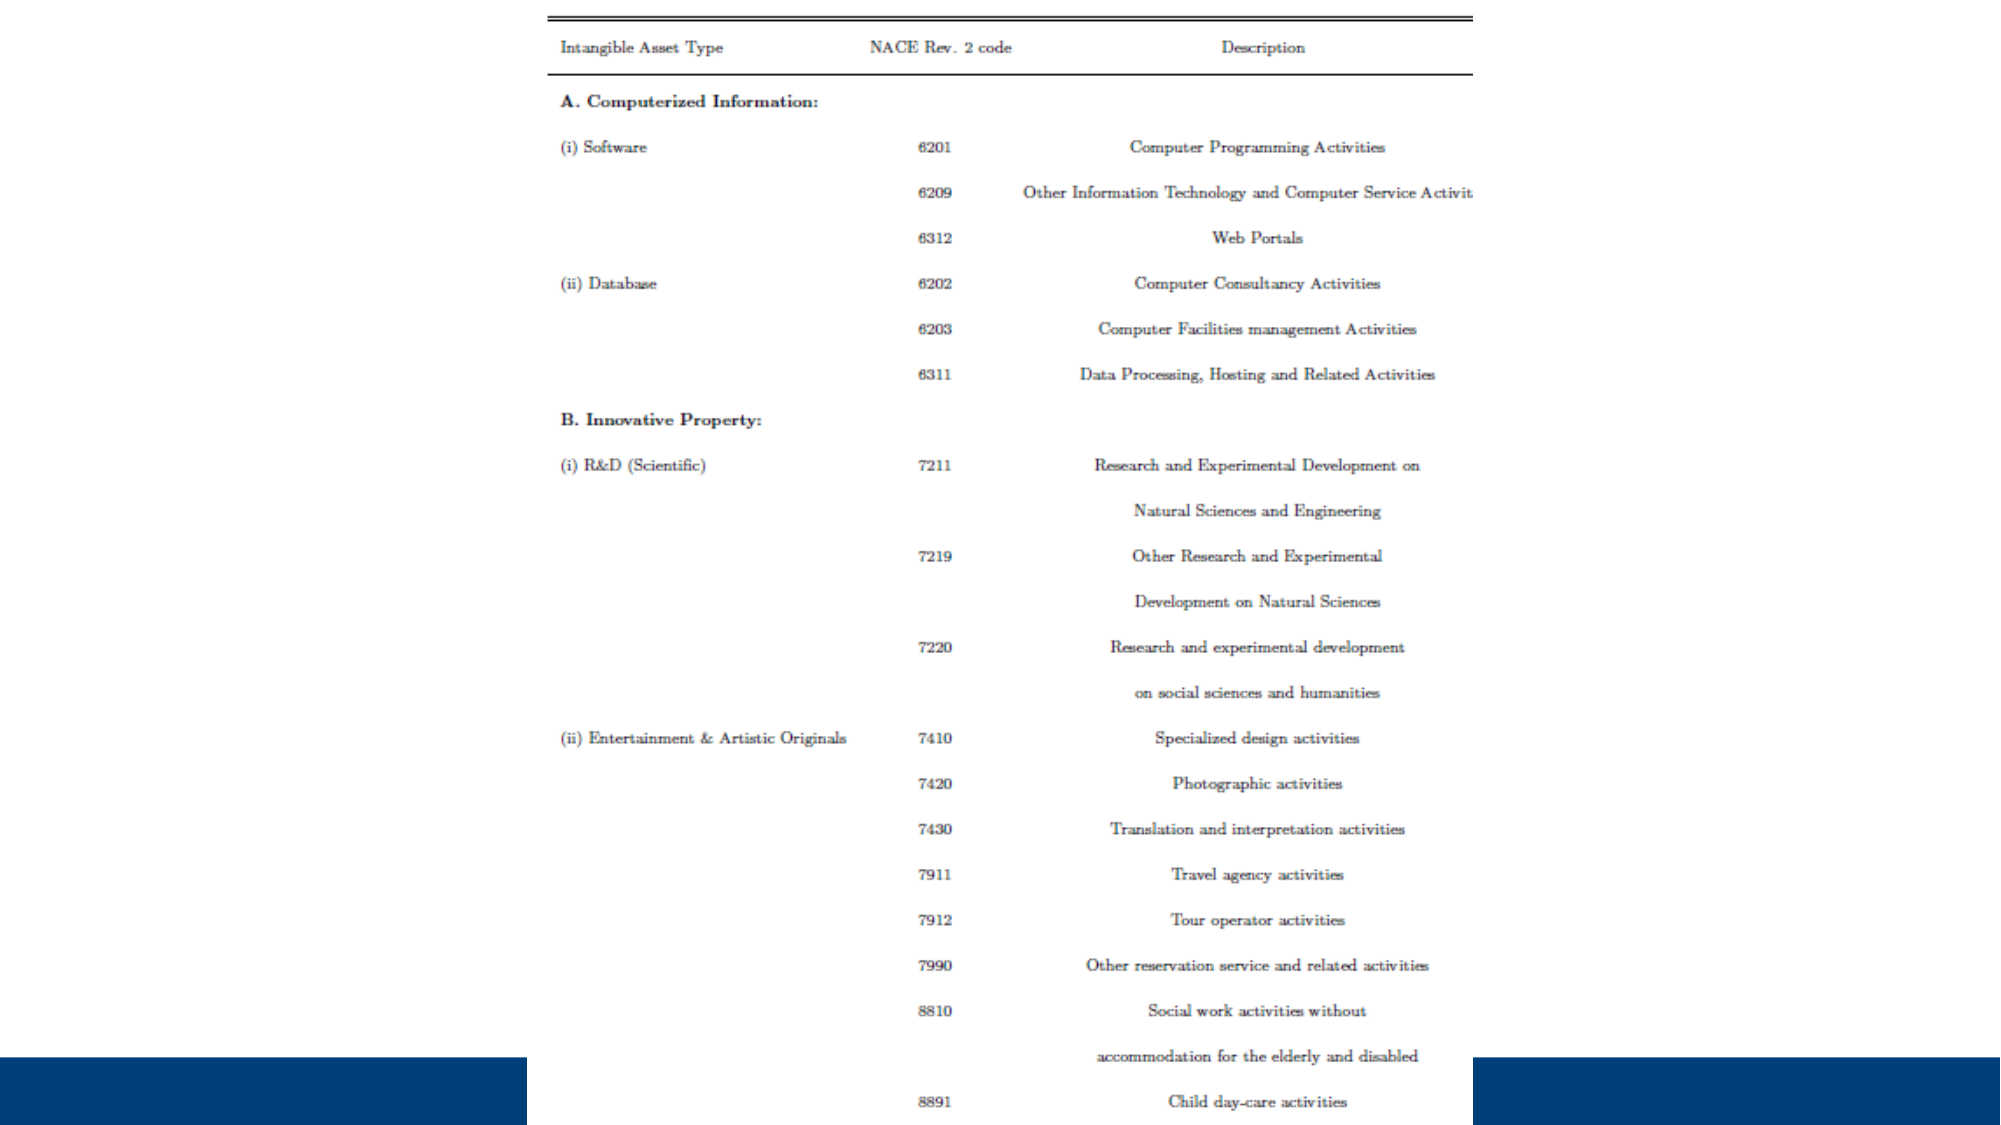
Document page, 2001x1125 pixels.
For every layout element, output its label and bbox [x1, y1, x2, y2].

picture [527, 0, 1473, 1125]
